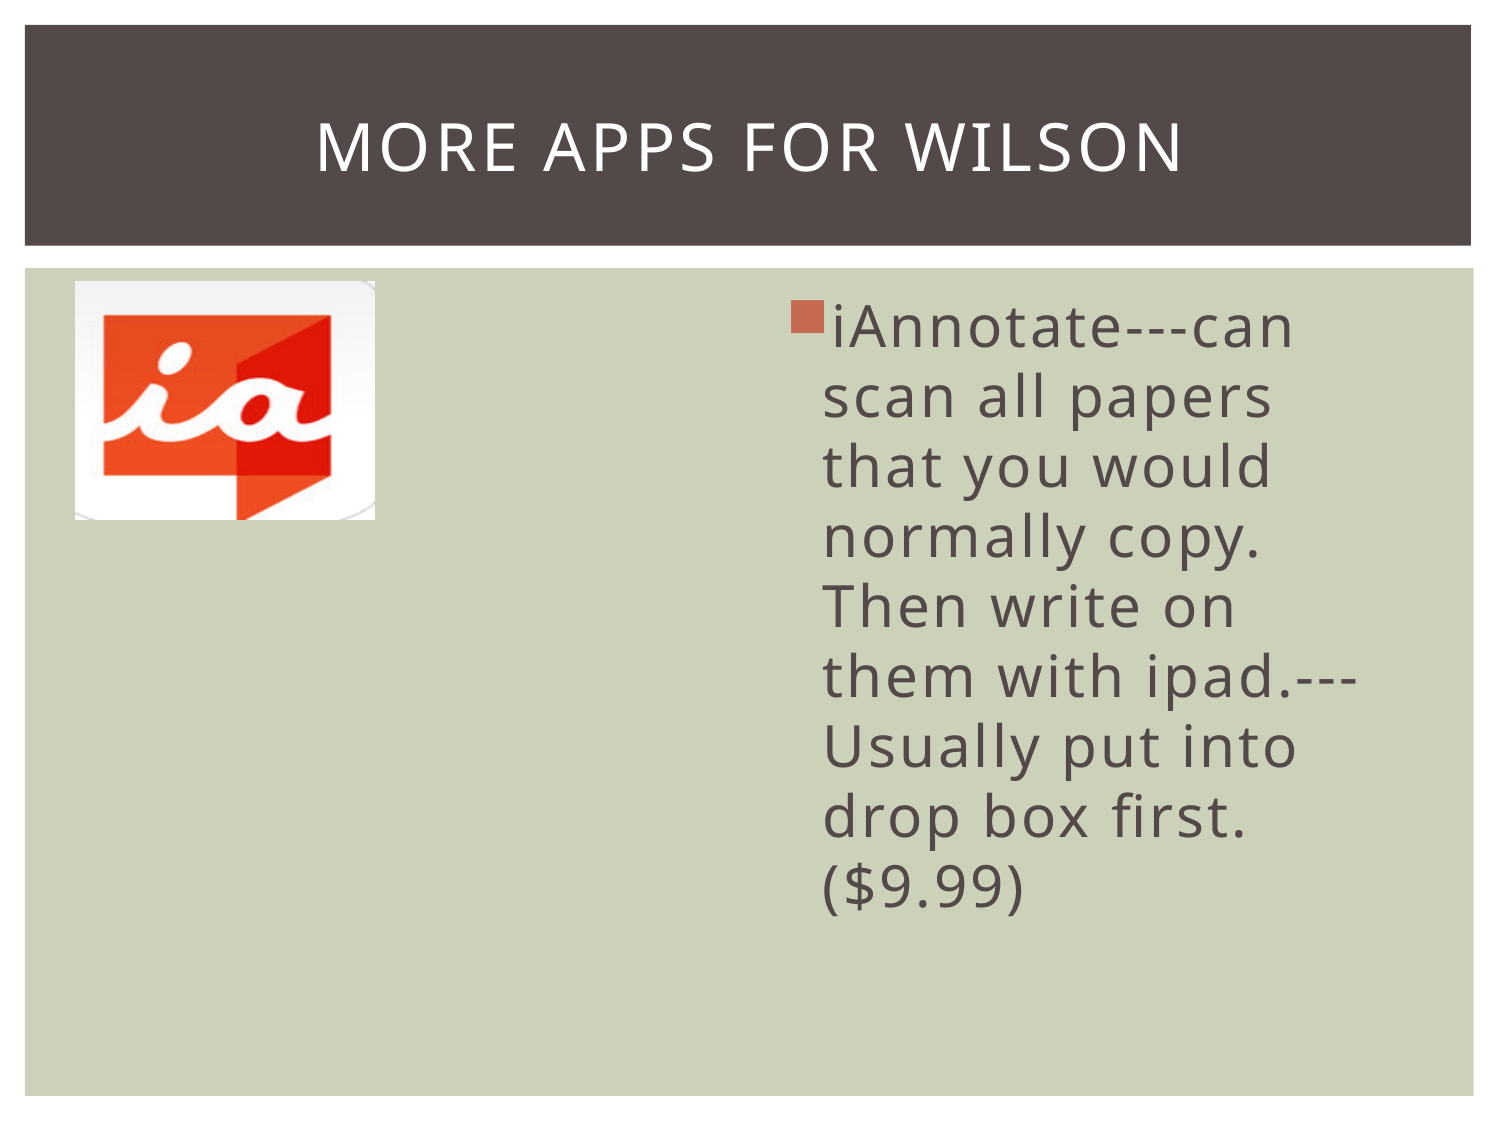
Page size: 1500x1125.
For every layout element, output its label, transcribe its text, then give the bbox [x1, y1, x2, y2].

title More Apps for Wilson [62, 58, 1438, 232]
list iAnnotate---can scan all papers that you would normally copy. Then write on them with ipad.---Usually put into drop box first. ($9.99) [762, 281, 1425, 1005]
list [74, 281, 376, 520]
